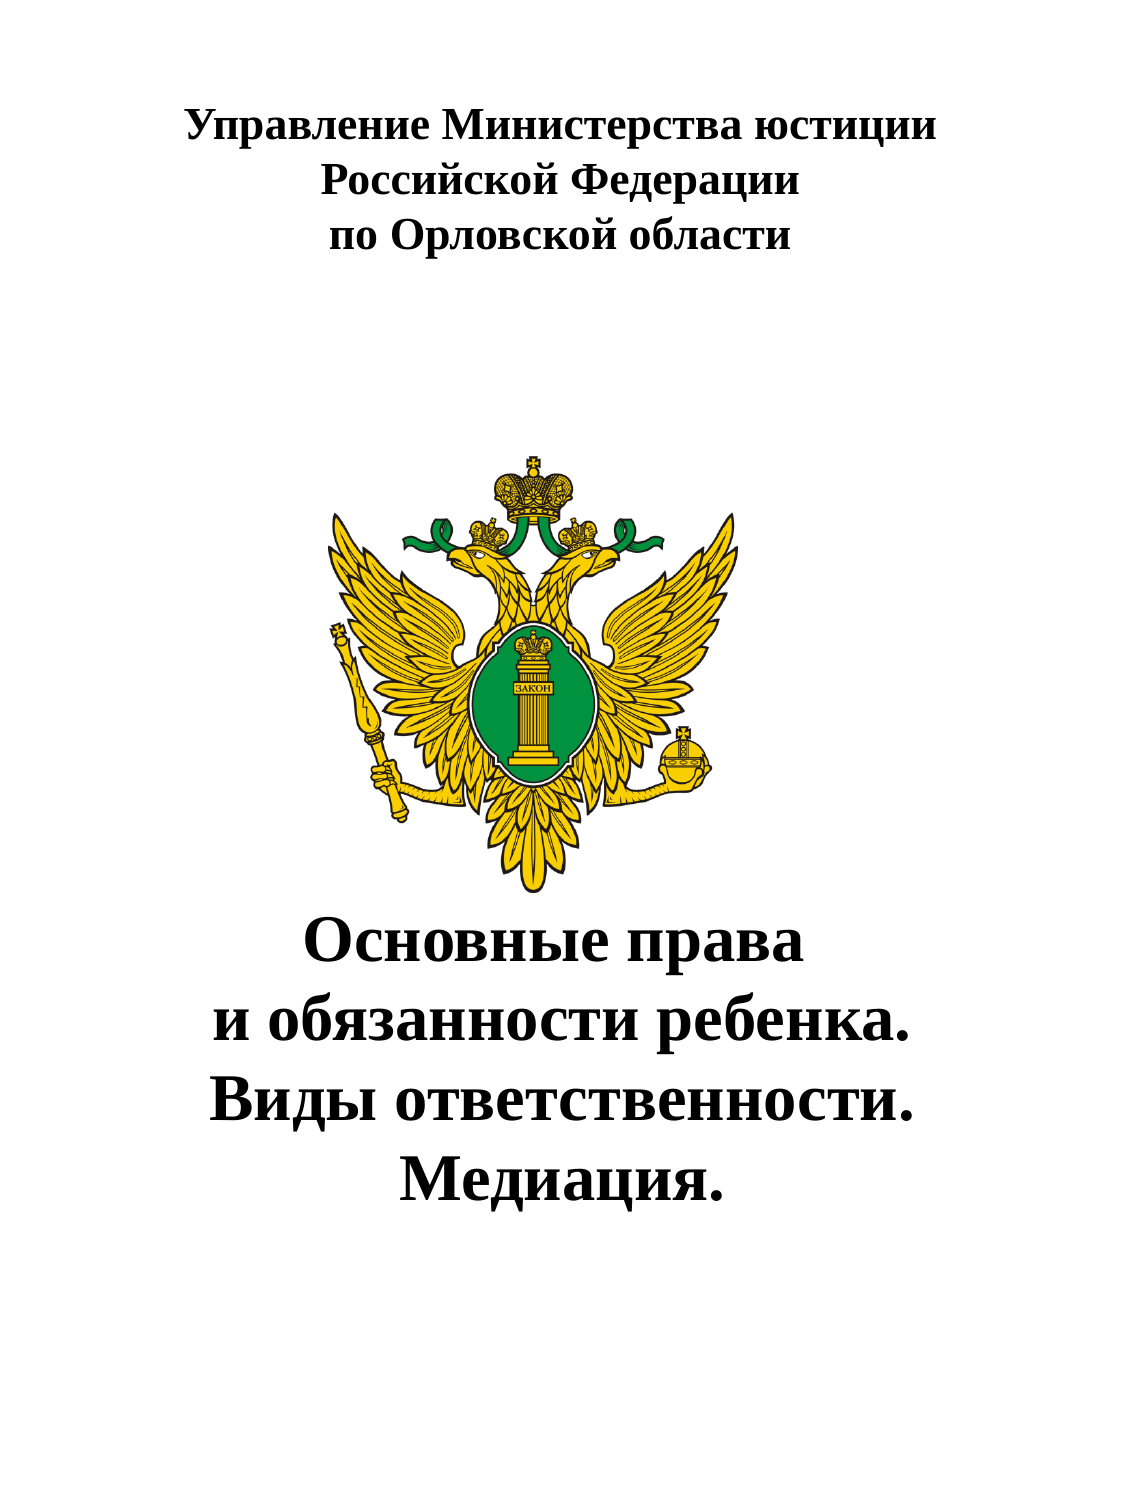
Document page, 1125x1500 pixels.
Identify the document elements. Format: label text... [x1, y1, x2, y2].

subtitle Основные права и обязанности ребенка. Виды ответственности. Медиация. [168, 433, 957, 1336]
title Управление Министерства юстиции Российской Федерации по Орловской области [82, 70, 1039, 392]
picture [327, 456, 738, 894]
